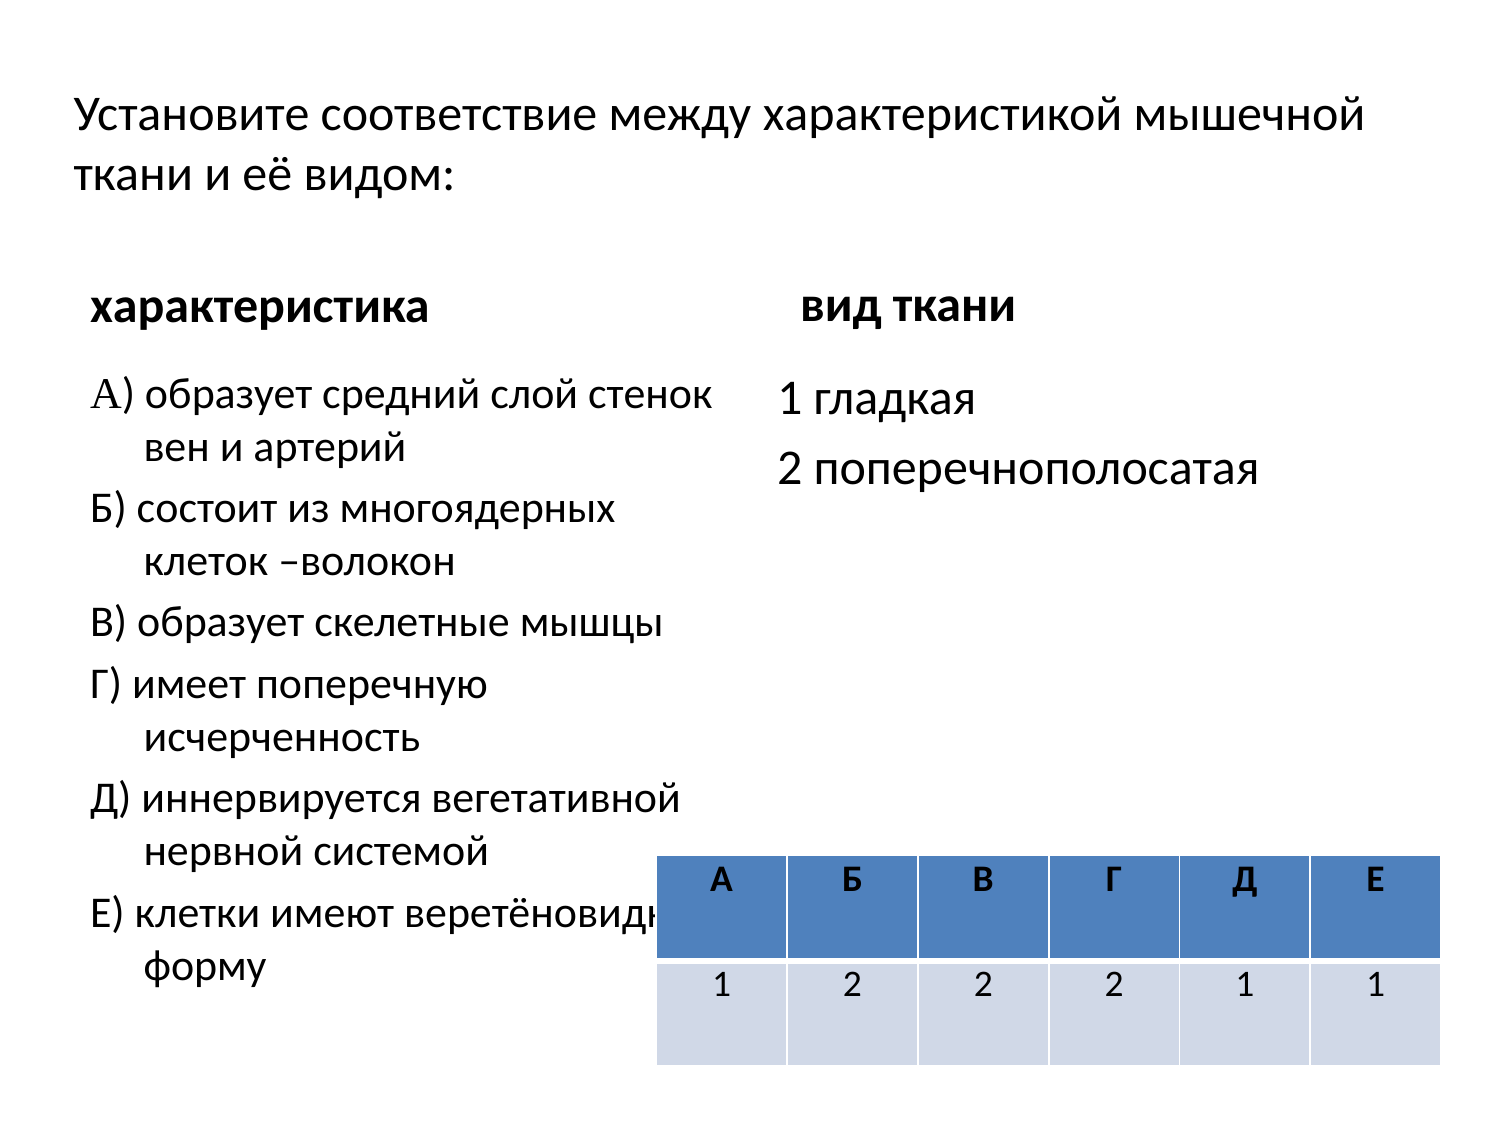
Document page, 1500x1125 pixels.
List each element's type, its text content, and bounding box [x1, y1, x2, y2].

table_header Е [1311, 856, 1440, 958]
table_cell 1 [1311, 964, 1440, 1065]
table_cell 2 [919, 964, 1048, 1065]
table_header Б [788, 856, 917, 958]
list вид ткани [785, 234, 1203, 340]
table_cell 2 [1050, 964, 1179, 1065]
table_cell 1 [1180, 964, 1309, 1065]
table_cell 2 [788, 964, 917, 1065]
list 1 гладкая 2 поперечнополосатая [761, 356, 1425, 855]
table_header Д [1180, 856, 1309, 958]
table_header А [657, 856, 786, 958]
list характеристика [75, 234, 738, 340]
table_cell 1 [657, 964, 786, 1065]
table_header В [919, 856, 1048, 958]
title Установите соответствие между характеристикой мышечной ткани и её видом: [58, 46, 1409, 235]
table_header Г [1050, 856, 1179, 958]
list А) образует средний слой стенок вен и артерий Б) состоит из многоядерных клеток –волокон В) образует скелетные мышцы Г) имеет поперечную исчерченность Д) иннервируется вегетативной нервной системой Е) клетки имеют веретёновидную форму [75, 356, 738, 1005]
